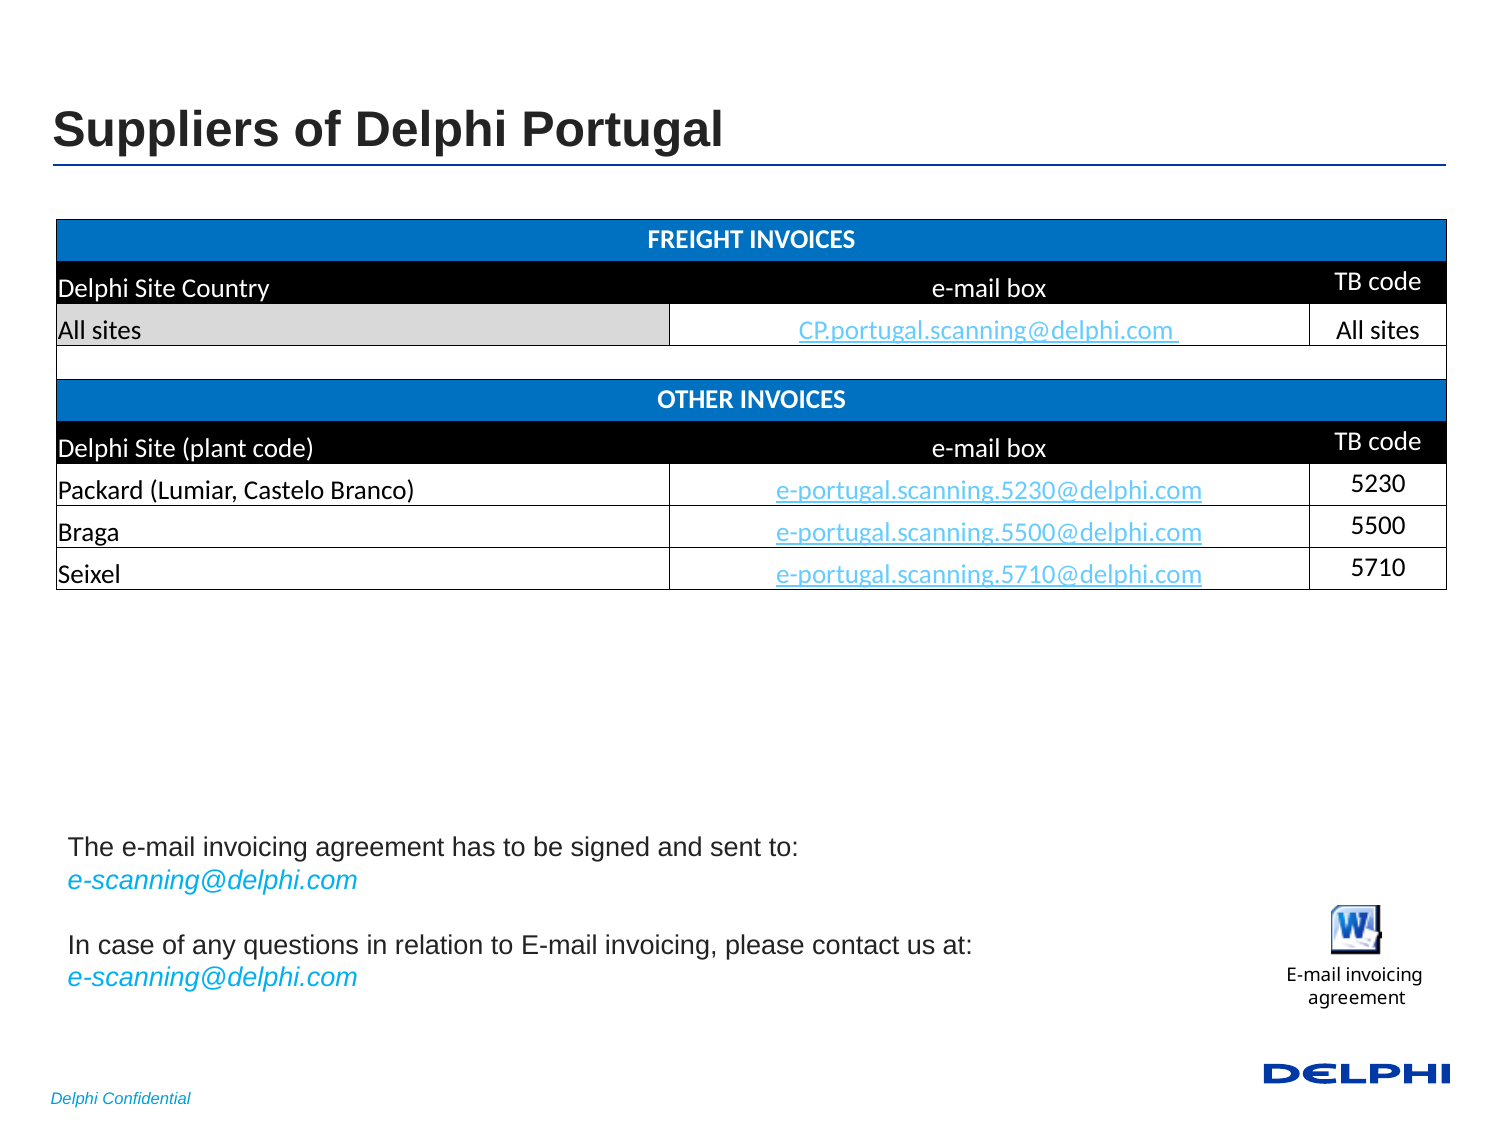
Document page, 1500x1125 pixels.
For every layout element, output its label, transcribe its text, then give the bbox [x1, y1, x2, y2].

table_cell 5710 [1310, 548, 1446, 589]
table_cell Seixel [57, 548, 669, 589]
table_cell [57, 346, 1446, 379]
table_cell e-mail box [670, 422, 1309, 463]
table_cell TB code [1310, 262, 1446, 303]
table_cell e-portugal.scanning.5710@delphi.com [670, 548, 1309, 589]
table_cell e-mail box [670, 262, 1309, 303]
table_cell All sites [1310, 304, 1446, 345]
table_header FREIGHT INVOICES [57, 220, 1446, 261]
table_cell Delphi Site Country [57, 262, 669, 303]
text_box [1281, 904, 1432, 1032]
table_cell 5230 [1310, 464, 1446, 505]
table_cell e-portugal.scanning.5500@delphi.com [670, 506, 1309, 547]
table_cell Braga [57, 506, 669, 547]
table_cell e-portugal.scanning.5230@delphi.com [670, 464, 1309, 505]
table_cell OTHER INVOICES [57, 380, 1446, 421]
table_cell Packard (Lumiar, Castelo Branco) [57, 464, 669, 505]
table_cell All sites [57, 304, 669, 345]
table_cell CP.portugal.scanning@delphi.com [670, 304, 1309, 345]
title Suppliers of Delphi Portugal [37, 0, 1478, 164]
text_box The e-mail invoicing agreement has to be signed and sent to: e-scanning@delphi.com In case of any questions in relation to E-mail invoicing, please contact us at: e-scanning@delphi.com [53, 822, 1211, 1032]
table_cell Delphi Site (plant code) [57, 422, 669, 463]
table_cell 5500 [1310, 506, 1446, 547]
table_cell TB code [1310, 422, 1446, 463]
